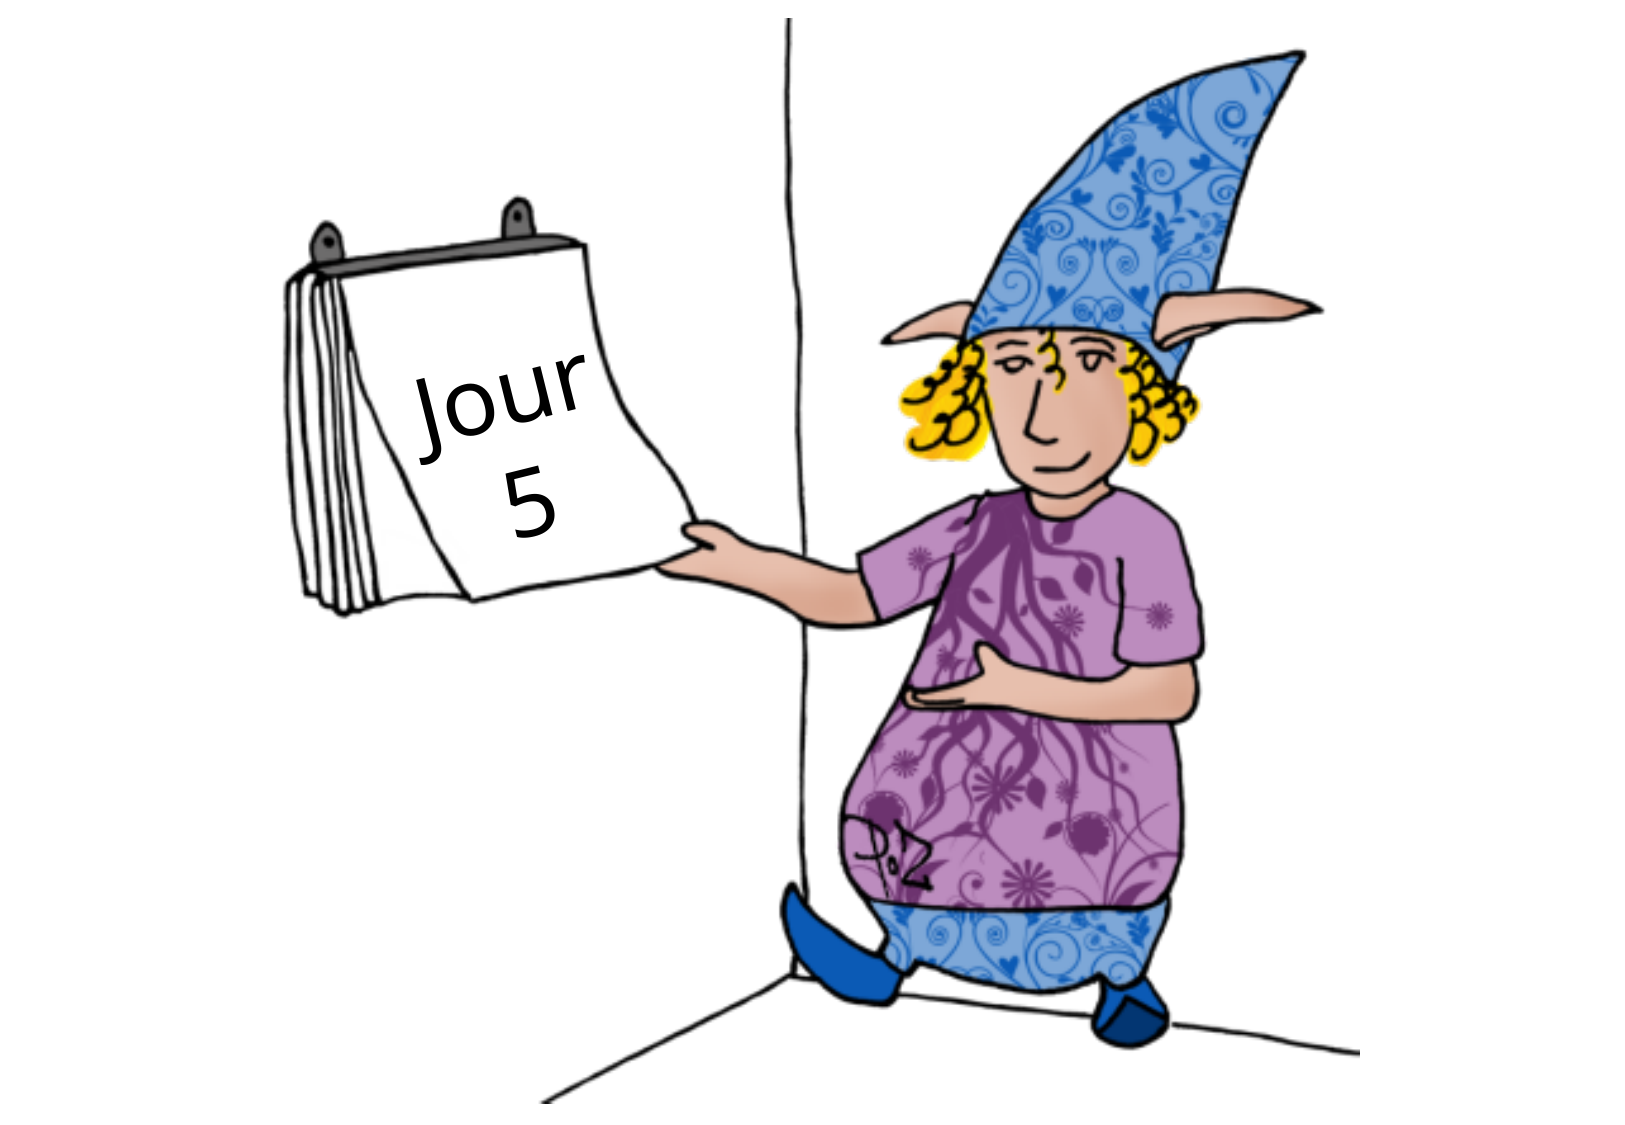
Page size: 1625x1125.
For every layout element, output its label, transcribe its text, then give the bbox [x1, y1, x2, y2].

picture [264, 18, 1360, 1104]
text_box Jour 5 [339, 290, 693, 597]
